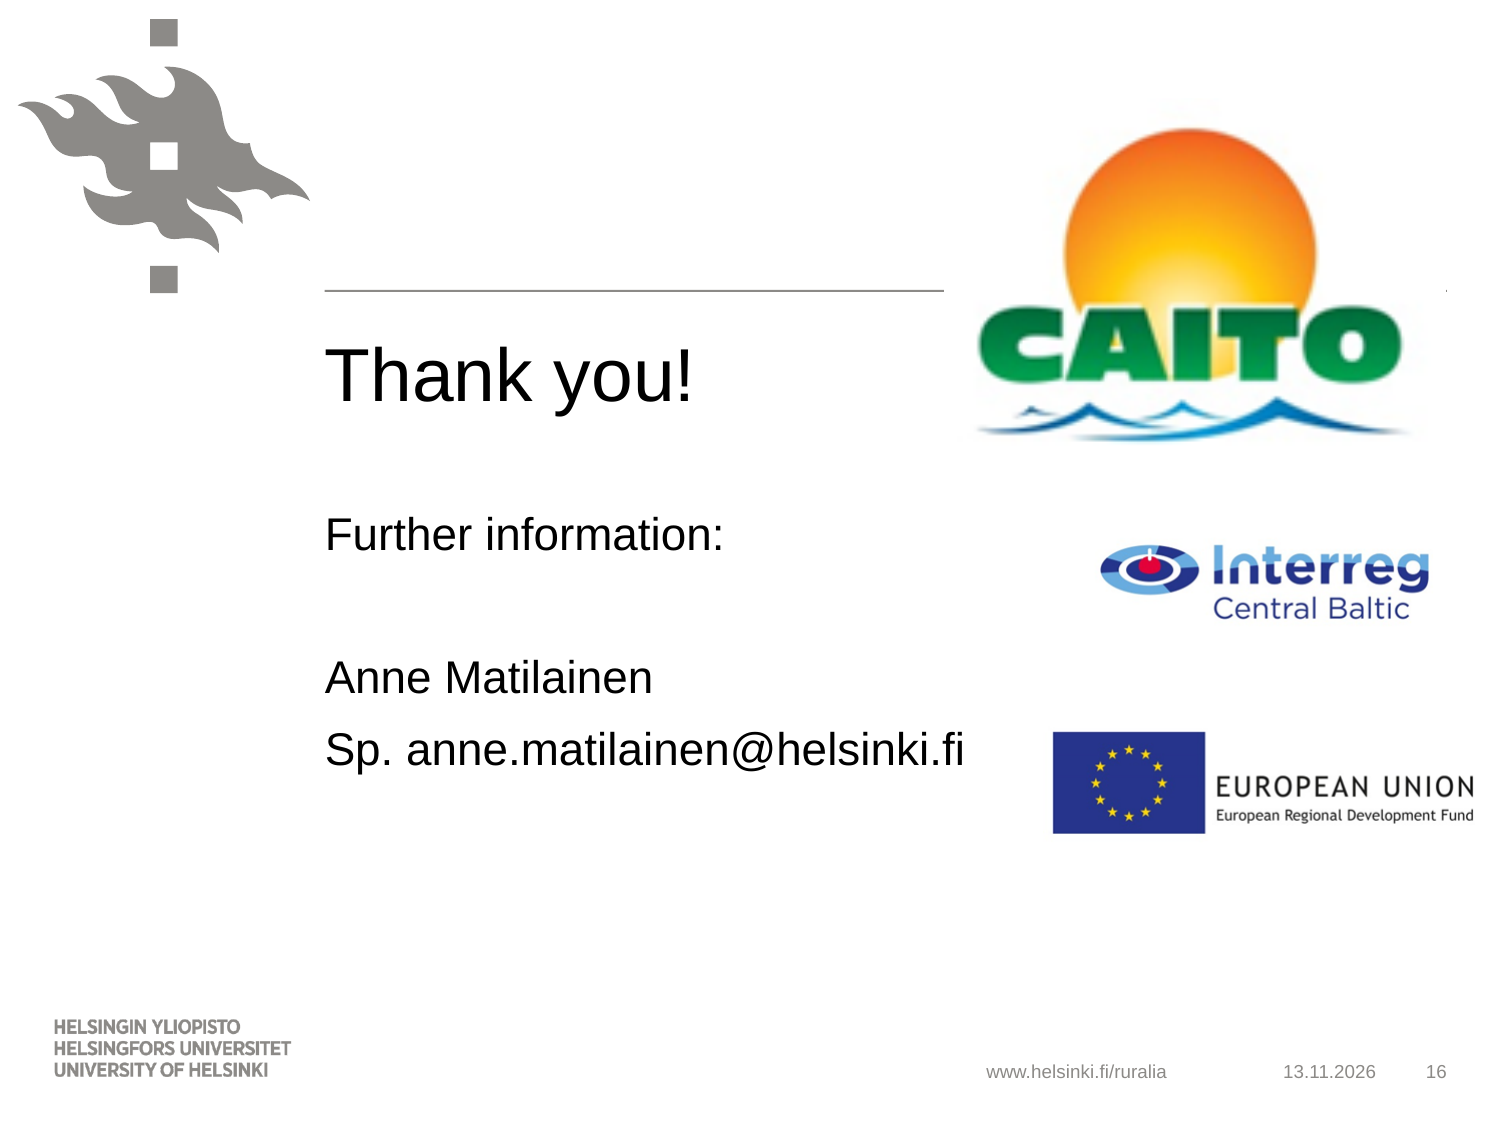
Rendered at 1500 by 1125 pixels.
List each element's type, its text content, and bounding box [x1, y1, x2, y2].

list Thank you! Further information: Anne Matilainen Sp. anne.matilainen@helsinki.fi [324, 326, 1447, 988]
picture [944, 98, 1446, 483]
slide_number 16 [1376, 1011, 1447, 1083]
picture [1043, 721, 1486, 845]
picture [53, 1017, 292, 1079]
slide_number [1230, 1011, 1376, 1083]
picture [1084, 526, 1445, 637]
